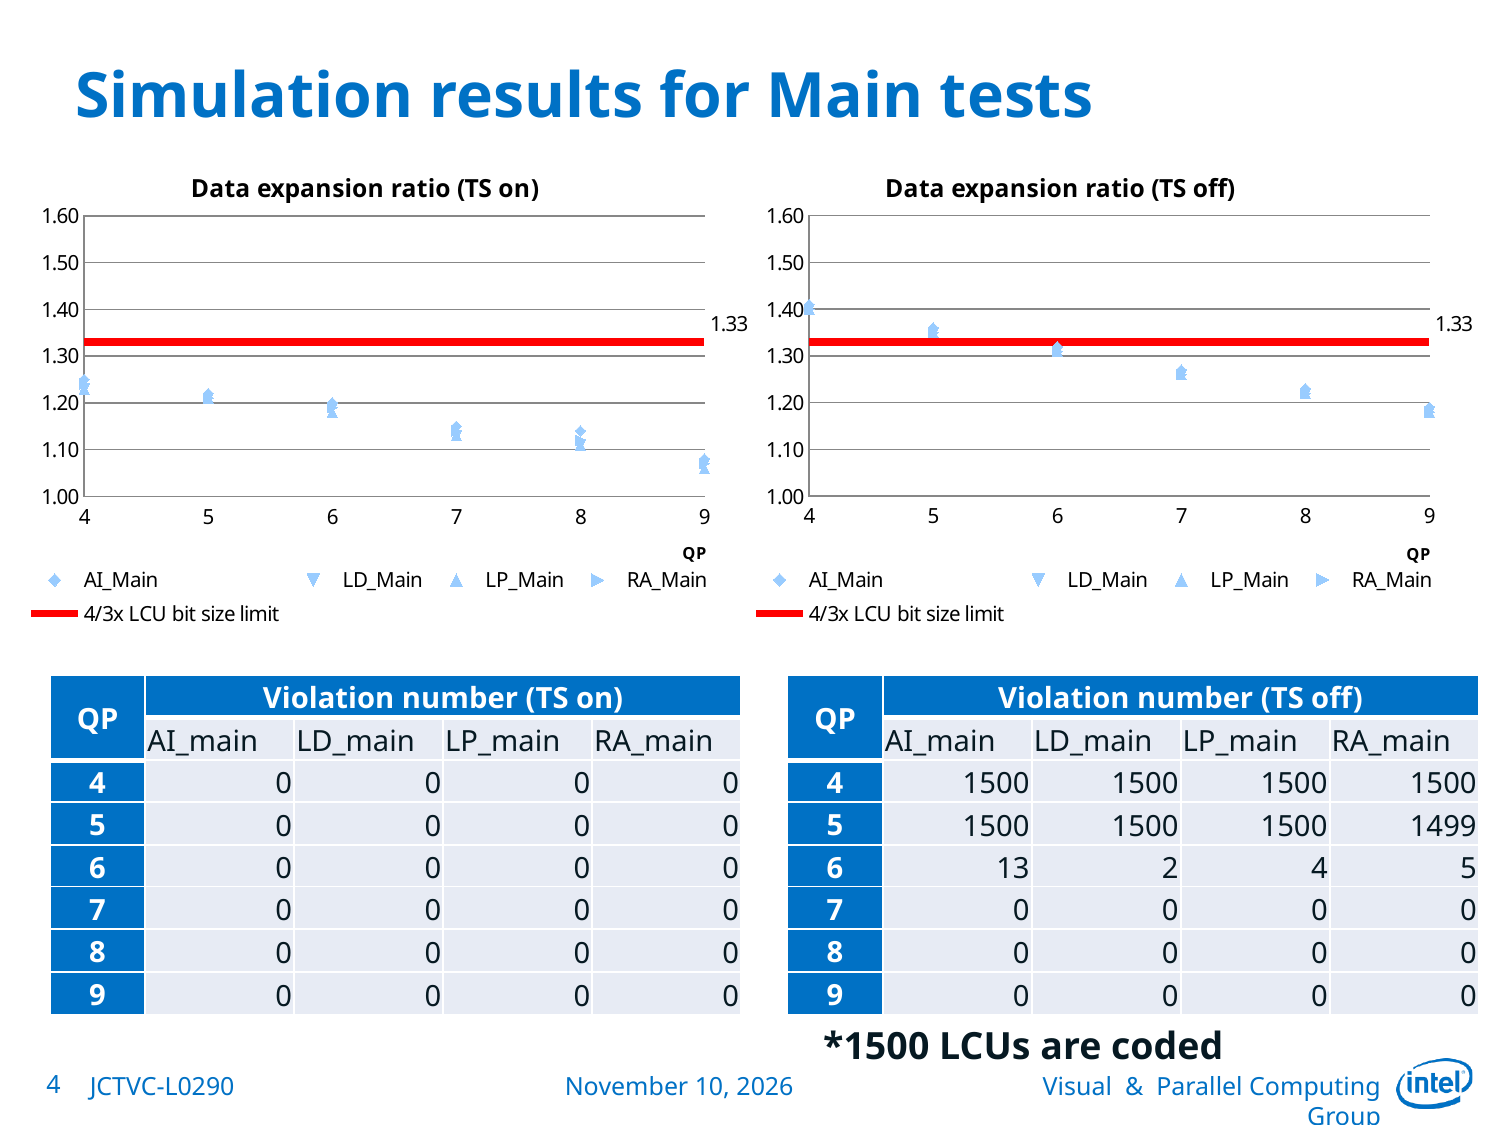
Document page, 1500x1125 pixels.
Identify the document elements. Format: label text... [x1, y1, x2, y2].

table_cell 4 [1182, 846, 1329, 886]
table_cell 0 [444, 887, 591, 928]
table_cell 13 [884, 846, 1031, 886]
table_cell 0 [884, 973, 1031, 1014]
table_cell 0 [593, 846, 740, 886]
table_cell 0 [295, 887, 442, 928]
table_cell 1499 [1331, 803, 1478, 844]
table_cell 1500 [1033, 761, 1180, 801]
table_cell 1500 [884, 803, 1031, 844]
table_cell LP_main [1182, 720, 1329, 759]
table_cell LD_main [1033, 720, 1180, 759]
table_header Violation number (TS off) [884, 676, 1478, 715]
table_cell 0 [295, 803, 442, 844]
table_cell 0 [884, 930, 1031, 971]
table_cell 0 [444, 803, 591, 844]
table_cell 7 [51, 887, 144, 928]
table_cell LD_main [295, 720, 442, 759]
table_cell 8 [51, 930, 144, 971]
table_cell 6 [788, 846, 882, 886]
table_cell 0 [593, 761, 740, 801]
table_cell 0 [1182, 973, 1329, 1014]
table_cell 0 [1331, 930, 1478, 971]
table_cell 0 [444, 846, 591, 886]
table_cell 0 [593, 973, 740, 1014]
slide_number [549, 1062, 844, 1109]
table_cell 0 [593, 887, 740, 928]
text_box *1500 LCUs are coded [649, 1025, 1397, 1074]
table_cell 0 [1182, 930, 1329, 971]
table_cell 0 [1182, 887, 1329, 928]
table_header QP [51, 676, 144, 758]
table_cell 0 [1331, 887, 1478, 928]
table_cell 0 [884, 887, 1031, 928]
table_cell 9 [788, 973, 882, 1014]
table_cell 4 [51, 763, 144, 801]
table_cell 7 [788, 887, 882, 928]
table_cell 0 [146, 846, 293, 886]
table_cell 0 [295, 761, 442, 801]
table_cell 1500 [1033, 803, 1180, 844]
table_cell 5 [788, 803, 882, 844]
table_cell 0 [1033, 973, 1180, 1014]
table_cell 0 [146, 761, 293, 801]
title Simulation results for Main tests [75, 67, 1425, 135]
table_cell 1500 [884, 761, 1031, 801]
table_cell 1500 [1182, 761, 1329, 801]
picture [1396, 1058, 1473, 1109]
table_cell 0 [146, 887, 293, 928]
table_cell 0 [593, 930, 740, 971]
table_cell 0 [444, 973, 591, 1014]
table_header Violation number (TS on) [146, 676, 740, 715]
table_cell LP_main [444, 720, 591, 759]
table_cell 0 [295, 846, 442, 886]
table_cell 0 [295, 973, 442, 1014]
chart [0, 137, 1476, 649]
footer JCTVC-L0290 [75, 1062, 549, 1109]
table_cell 0 [593, 803, 740, 844]
table_cell 9 [51, 973, 144, 1014]
table_cell 1500 [1331, 761, 1478, 801]
table_cell 0 [1331, 973, 1478, 1014]
table_cell RA_main [593, 720, 740, 759]
table_cell 0 [444, 761, 591, 801]
table_cell 0 [295, 930, 442, 971]
table_cell RA_main [1331, 720, 1478, 759]
table_cell 0 [146, 973, 293, 1014]
table_cell 0 [146, 803, 293, 844]
table_cell 5 [51, 803, 144, 844]
table_cell 6 [51, 846, 144, 886]
table_cell 4 [788, 763, 882, 801]
table_cell 0 [1033, 887, 1180, 928]
table_cell 0 [444, 930, 591, 971]
table_cell 2 [1033, 846, 1180, 886]
table_header QP [788, 676, 882, 758]
table_cell 1500 [1182, 803, 1329, 844]
table_cell AI_main [146, 720, 293, 759]
table_cell 0 [1033, 930, 1180, 971]
table_cell 0 [146, 930, 293, 971]
table_cell AI_main [884, 720, 1031, 759]
table_cell 8 [788, 930, 882, 971]
table_cell 5 [1331, 846, 1478, 886]
slide_number 4 [0, 1062, 75, 1109]
